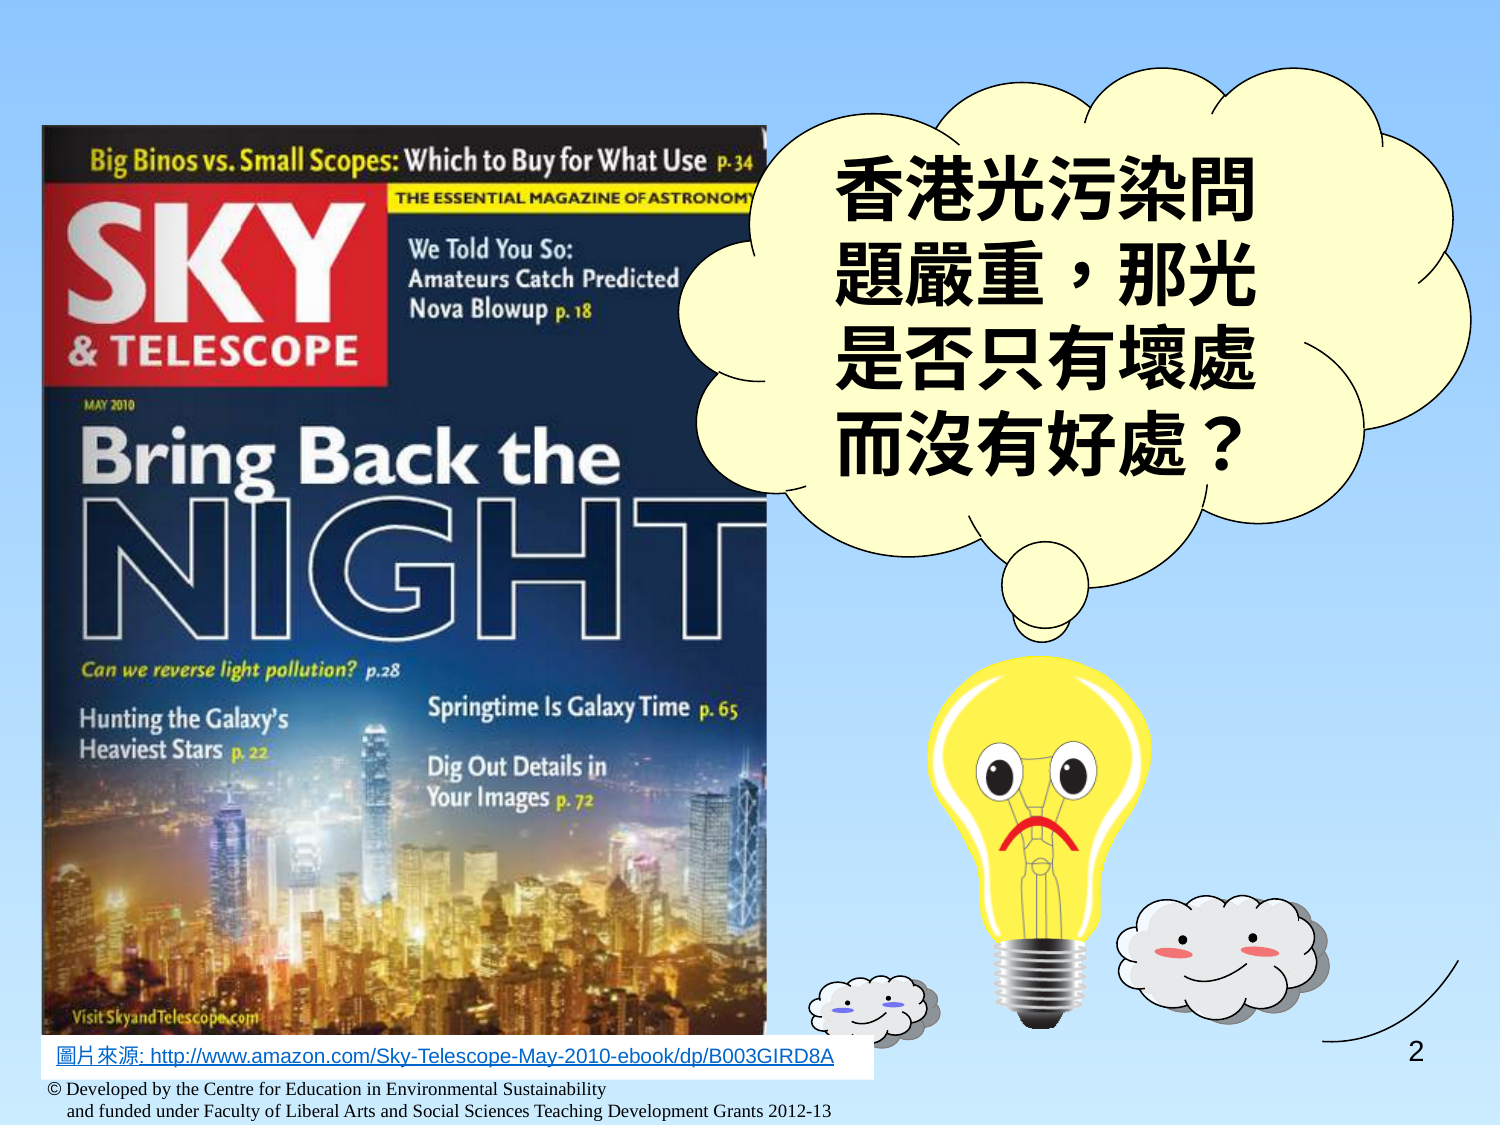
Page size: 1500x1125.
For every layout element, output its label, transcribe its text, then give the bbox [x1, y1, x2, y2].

picture [40, 125, 767, 1036]
text_box 圖片來源: http://www.amazon.com/Sky-Telescope-May-2010-ebook/dp/B003GIRD8A [41, 1034, 874, 1080]
text_box © Developed by the Centre for Education in Environmental Sustainability and funded under Faculty of Liberal Arts and Social Sciences Teaching Development Grants 2012-13 [33, 1069, 852, 1125]
text_box 香港光污染問題嚴重，那光是否只有壞處而沒有好處？ [772, 68, 1471, 643]
picture [926, 656, 1152, 1030]
slide_number 2 [1143, 1024, 1440, 1103]
